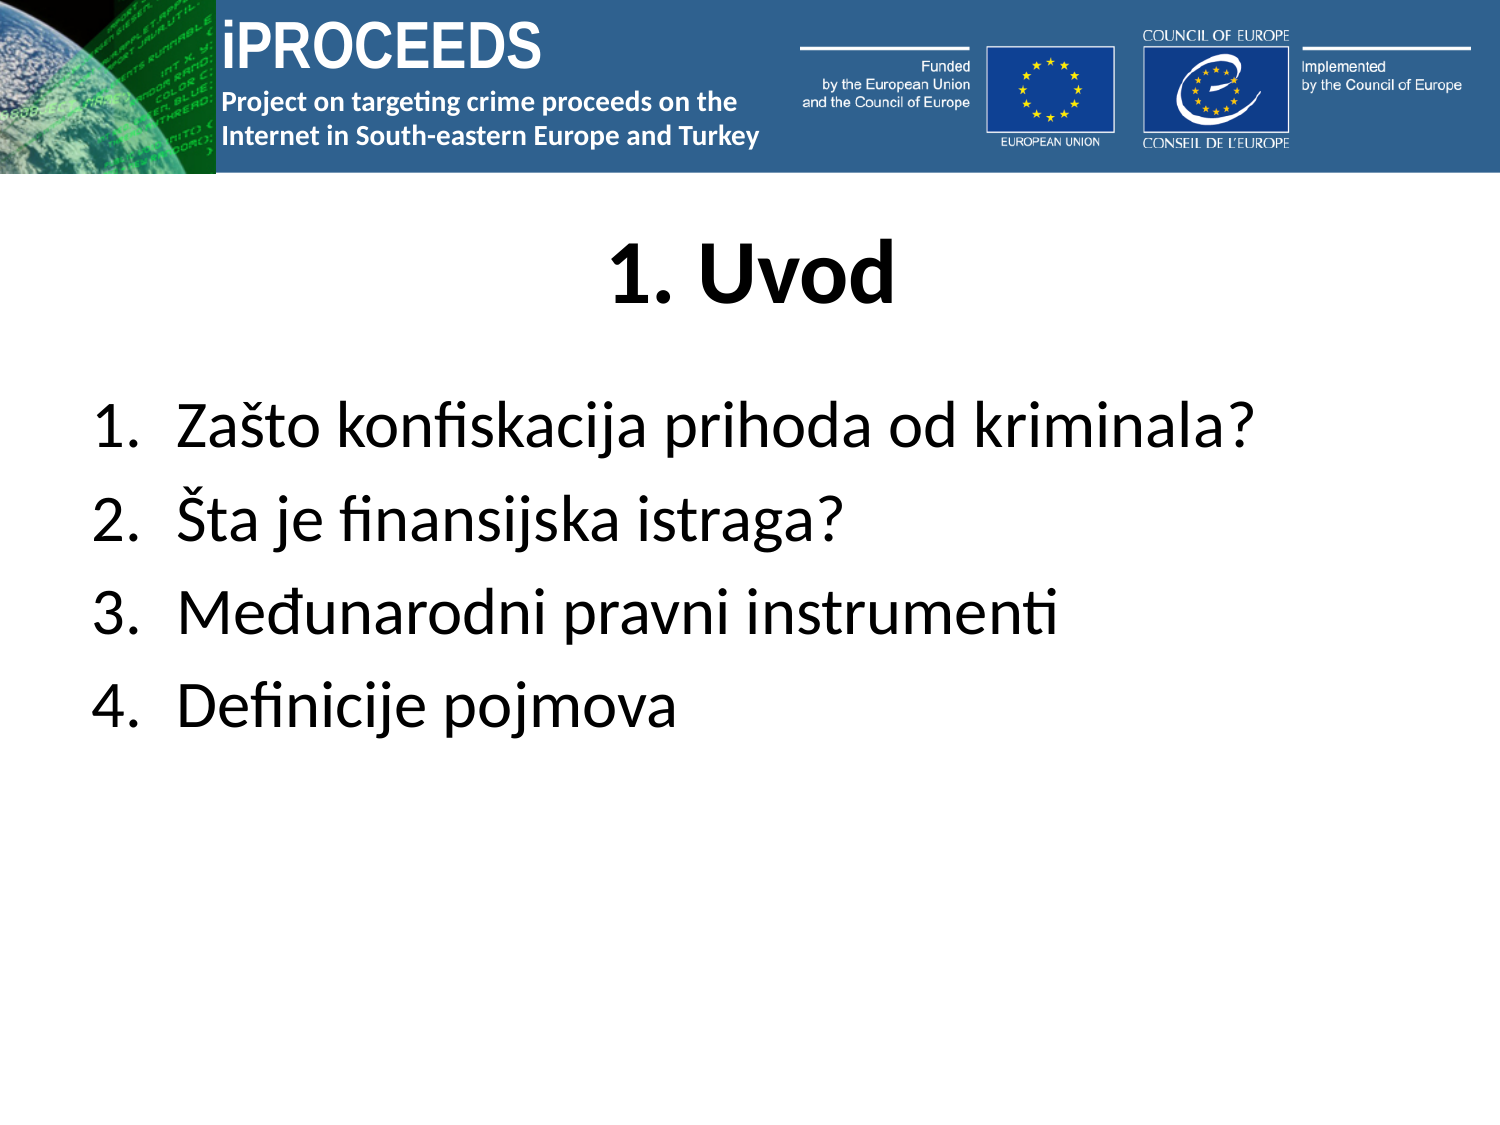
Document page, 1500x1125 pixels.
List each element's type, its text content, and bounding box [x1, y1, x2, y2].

title 1. Uvod [76, 172, 1428, 361]
picture [0, 0, 216, 174]
list Zašto konfiskacija prihoda od kriminala? Šta je finansijska istraga? Međunarodni pravni instrumenti Definicije pojmova [76, 373, 1428, 1017]
picture [800, 30, 1471, 148]
